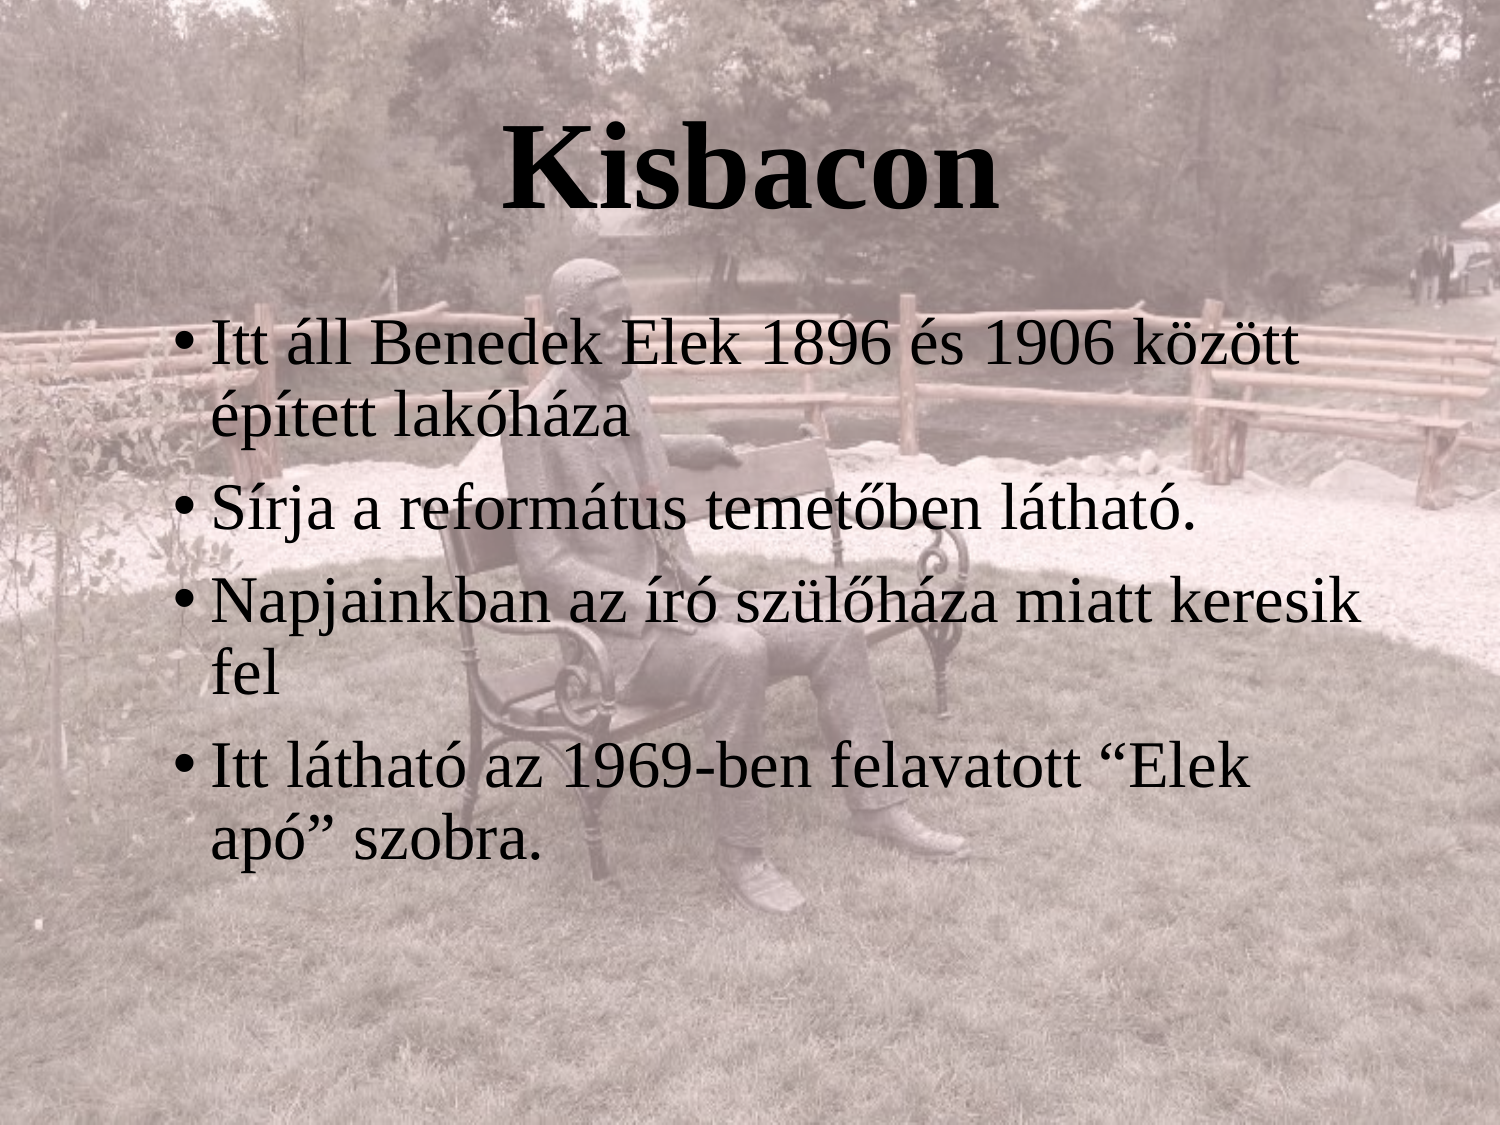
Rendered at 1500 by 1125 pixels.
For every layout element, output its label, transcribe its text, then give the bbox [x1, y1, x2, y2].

title Kisbacon [50, 59, 1454, 278]
list Itt áll Benedek Elek 1896 és 1906 között épített lakóháza Sírja a református temetőben látható. Napjainkban az író szülőháza miatt keresik fel Itt látható az 1969-ben felavatott “Elek apó” szobra. [157, 299, 1411, 1041]
